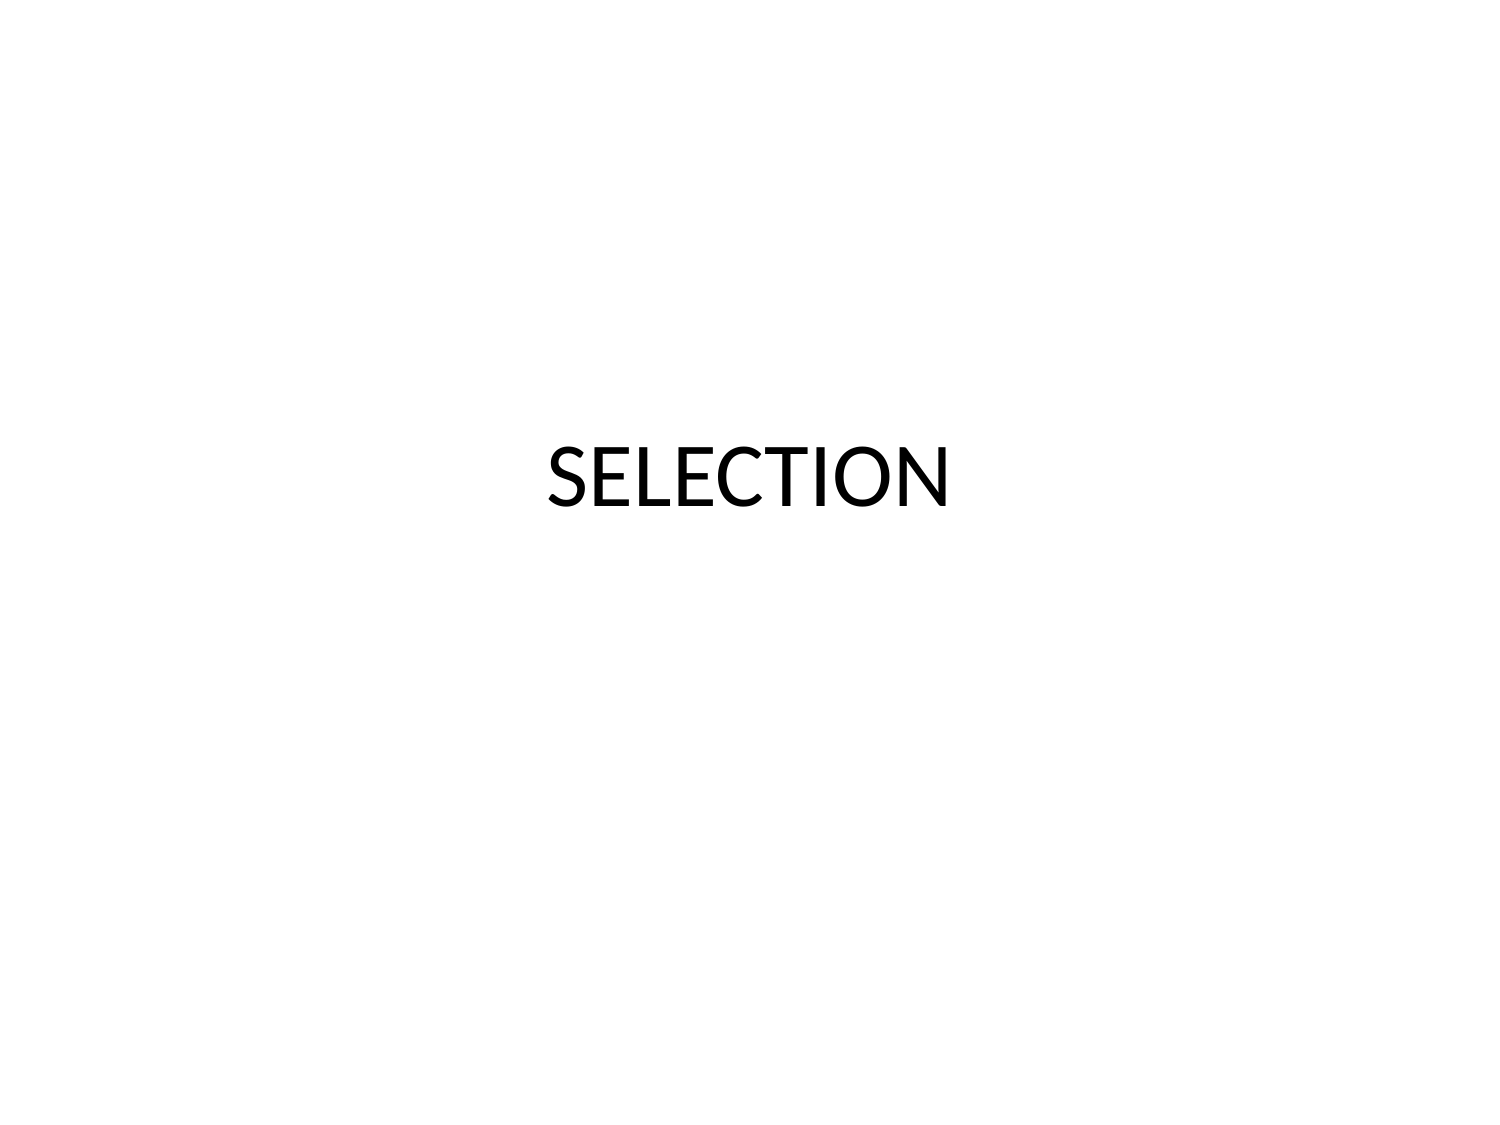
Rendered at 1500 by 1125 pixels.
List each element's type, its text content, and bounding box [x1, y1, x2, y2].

title SELECTION [112, 349, 1388, 591]
